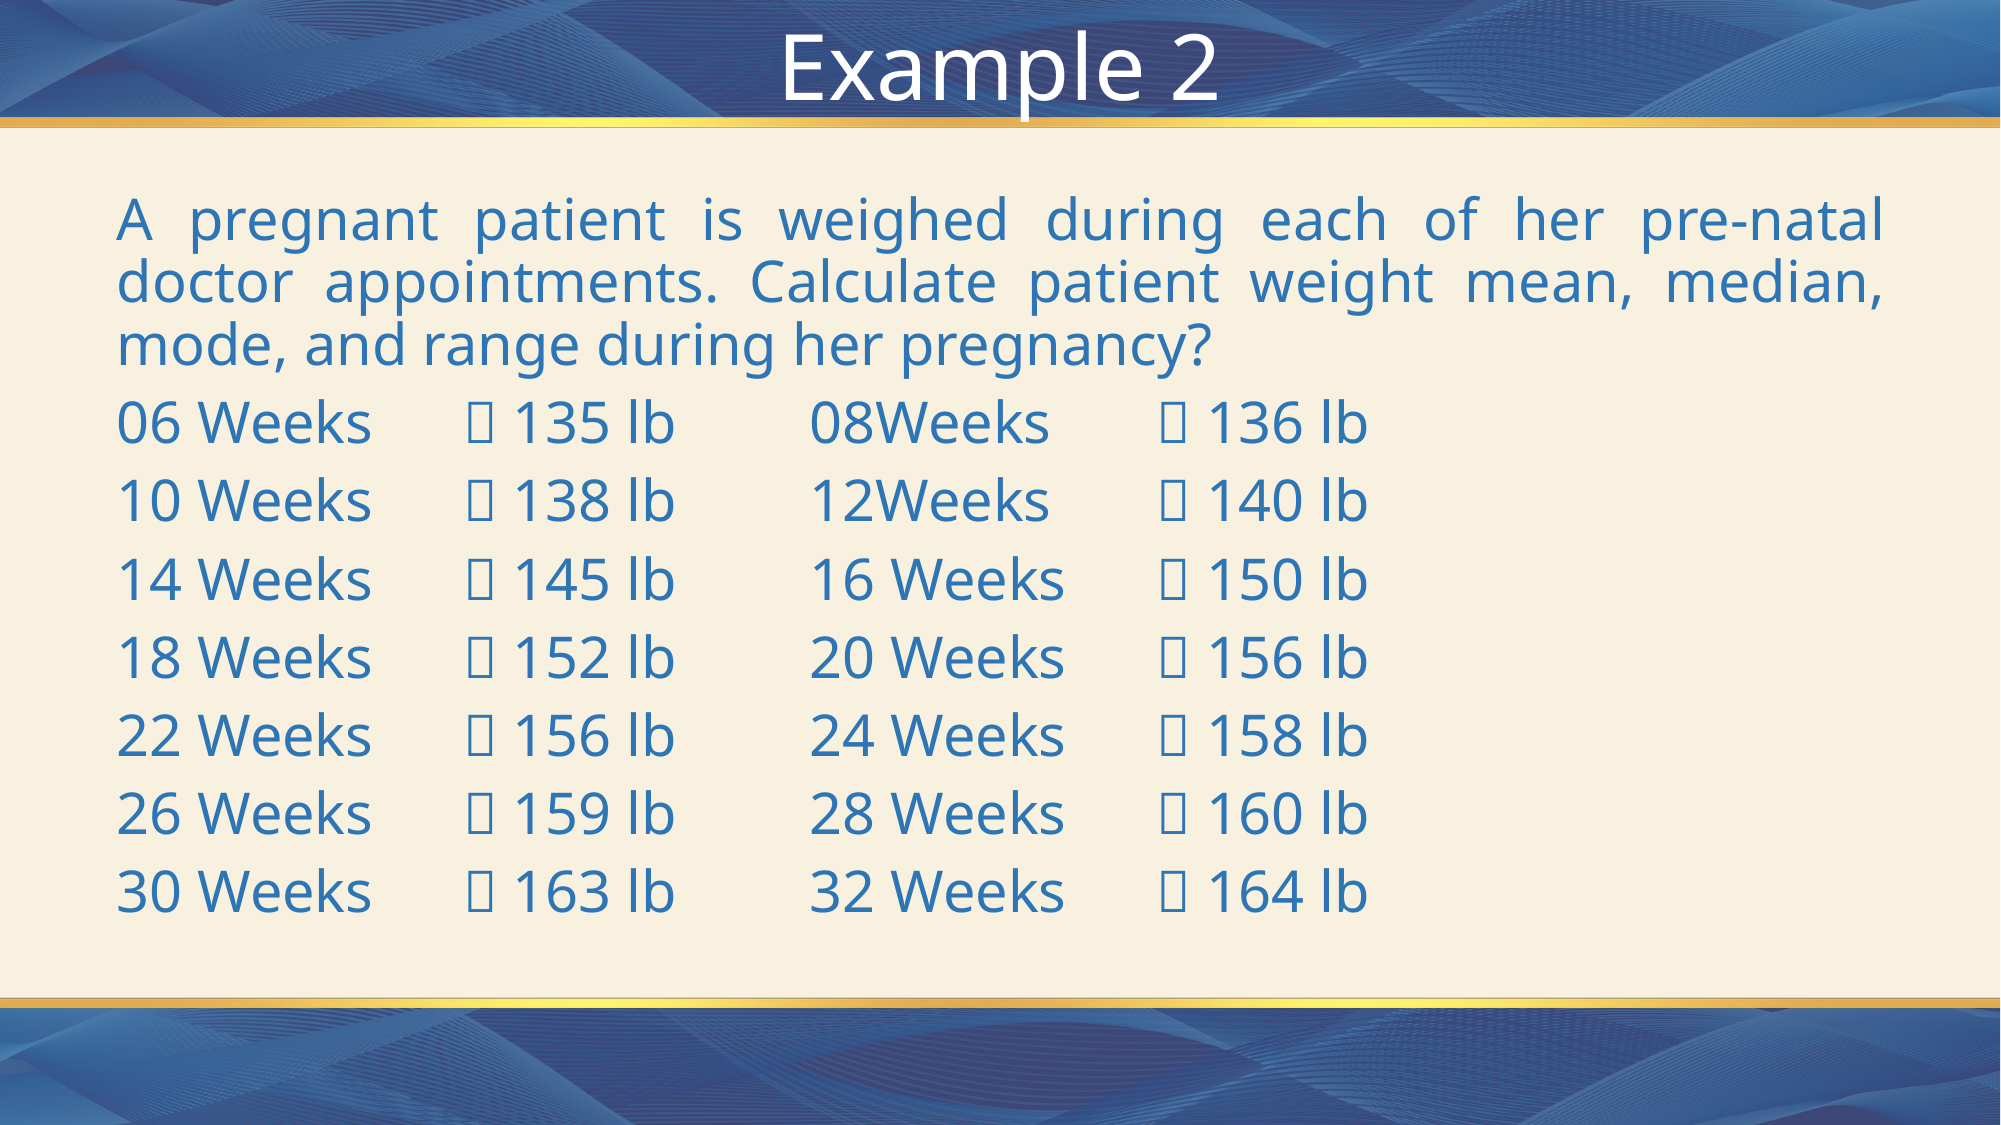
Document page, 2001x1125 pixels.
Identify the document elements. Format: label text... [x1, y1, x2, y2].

list A pregnant patient is weighed during each of her pre-natal doctor appointments. Calculate patient weight mean, median, mode, and range during her pregnancy? 06 Weeks  135 lb 08Weeks  136 lb 10 Weeks  138 lb 12Weeks  140 lb 14 Weeks  145 lb 16 Weeks  150 lb 18 Weeks  152 lb 20 Weeks  156 lb 22 Weeks  156 lb 24 Weeks  158 lb 26 Weeks  159 lb 28 Weeks  160 lb 30 Weeks  163 lb 32 Weeks  164 lb [101, 183, 1903, 934]
picture [0, 0, 2001, 1125]
title Example 2 [137, 7, 1863, 136]
